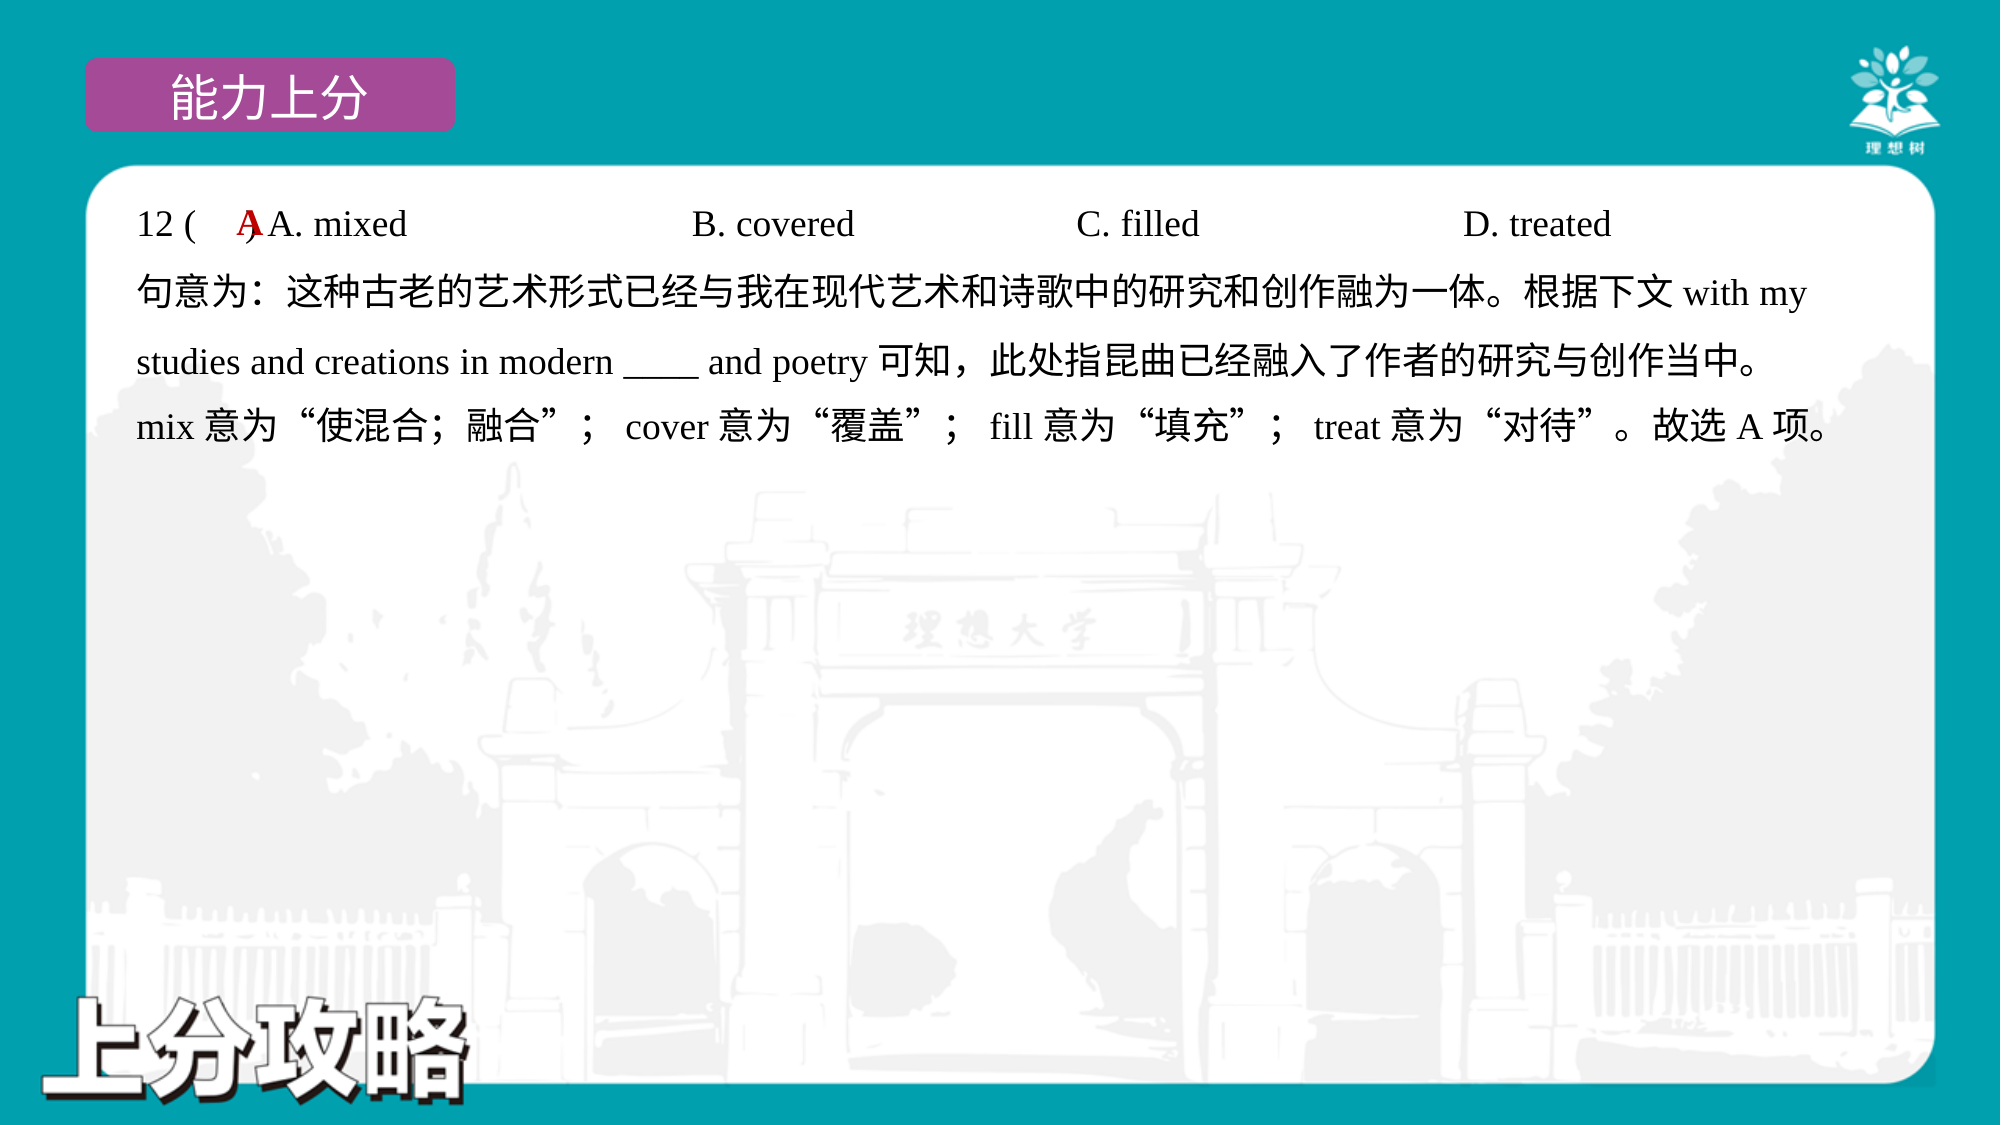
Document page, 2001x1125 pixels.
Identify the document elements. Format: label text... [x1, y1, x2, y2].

text_box 句意为：这种古老的艺术形式已经与我在现代艺术和诗歌中的研究和创作融为一体。根据下文with my studies and creations in modern ____ and poetry可知，此处指昆曲已经融入了作者的研究与创作当中。 mix意为“使混合；融合”；cover意为“覆盖”；fill意为“填充”；treat意为“对待”。故选A项。 [136, 244, 1865, 441]
picture [0, 0, 2000, 1125]
text_box 12 ( ) A. mixed B. covered C. filled D. treated [136, 176, 1865, 237]
text_box A [222, 176, 278, 236]
